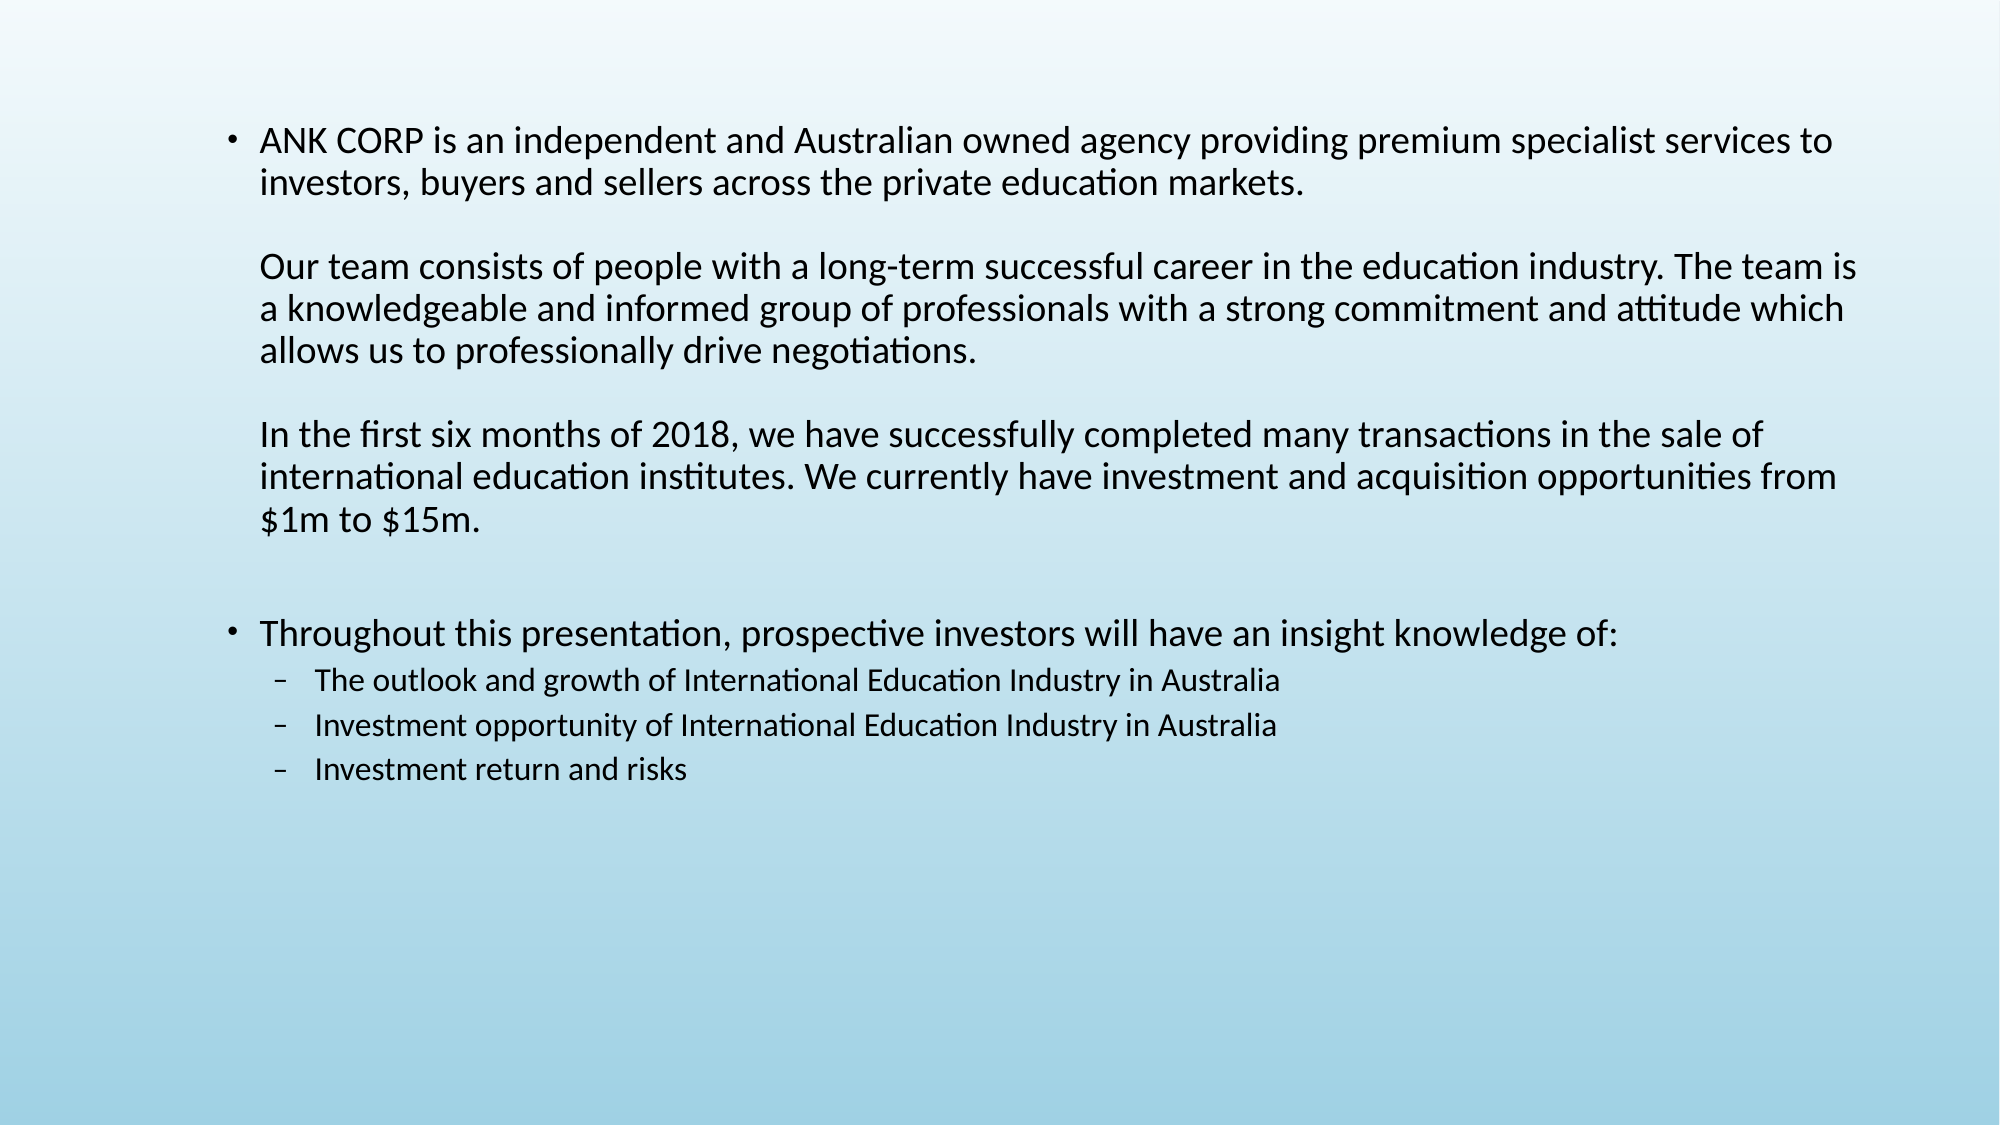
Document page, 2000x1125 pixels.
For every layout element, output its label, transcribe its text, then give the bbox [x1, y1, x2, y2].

list ANK CORP is an independent and Australian owned agency providing premium specialist services to investors, buyers and sellers across the private education markets. Our team consists of people with a long-term successful career in the education industry. The team is a knowledgeable and informed group of professionals with a strong commitment and attitude which allows us to professionally drive negotiations. In the first six months of 2018, we have successfully completed many transactions in the sale of international education institutes. We currently have investment and acquisition opportunities from $1m to $15m. Throughout this presentation, prospective investors will have an insight knowledge of: The outlook and growth of International Education Industry in Australia Investment opportunity of International Education Industry in Australia Investment return and risks [212, 112, 1900, 800]
